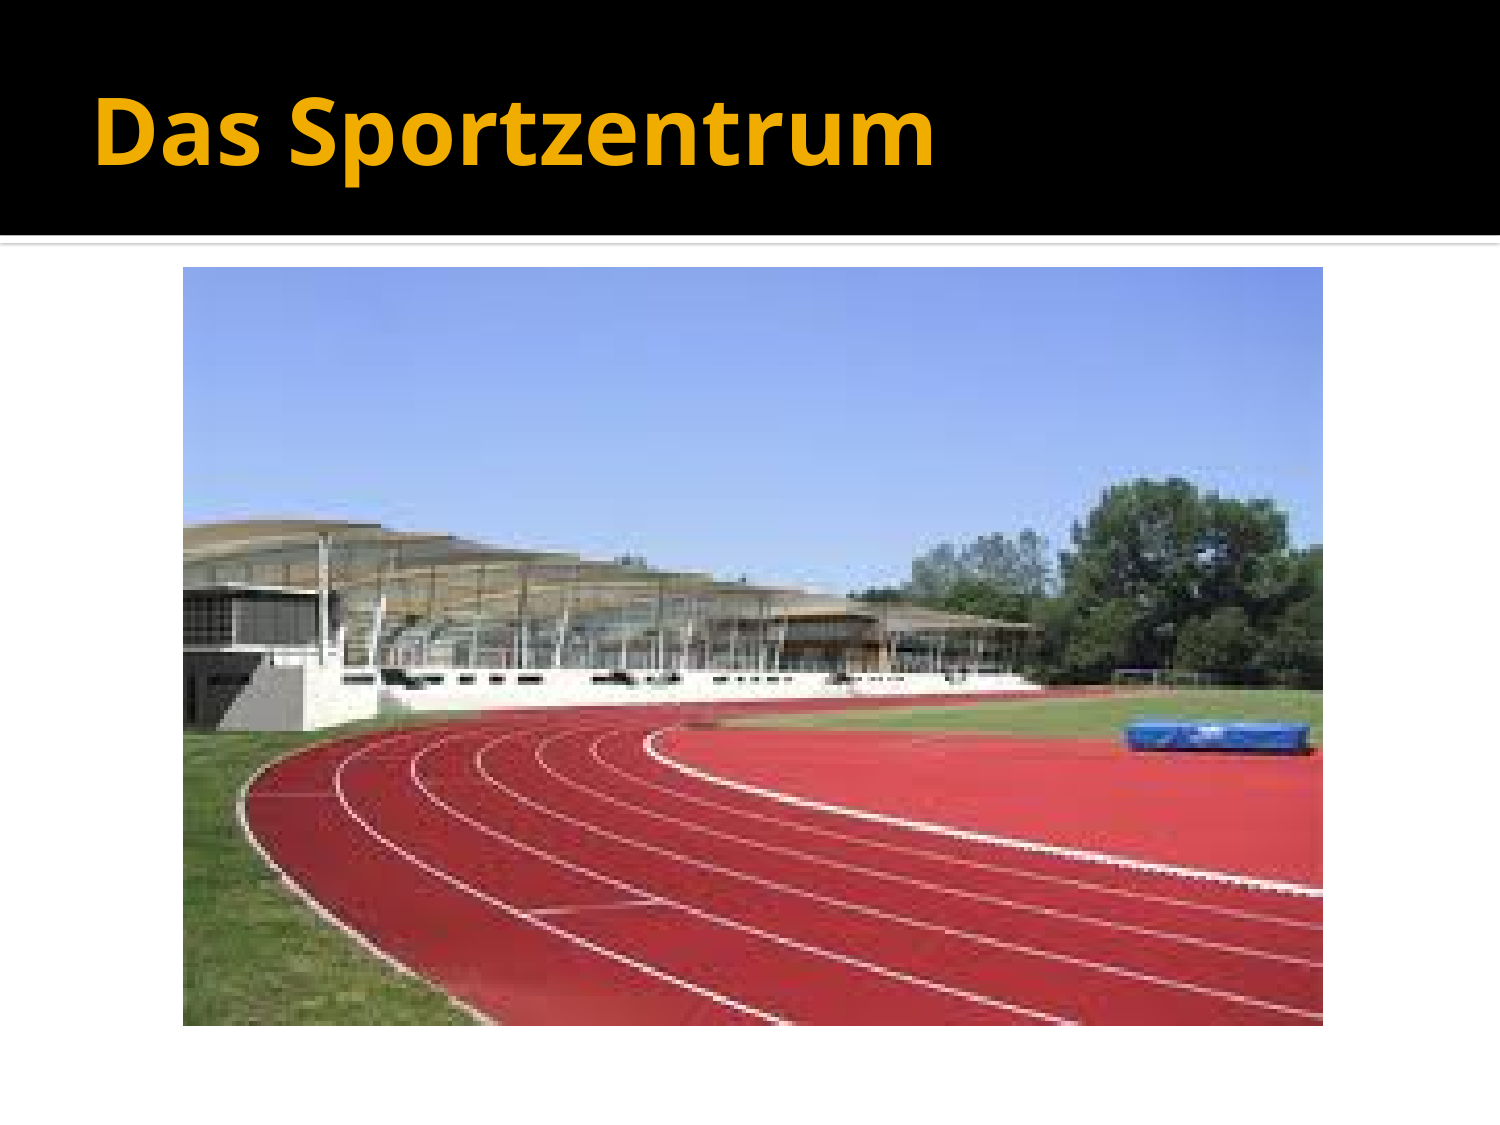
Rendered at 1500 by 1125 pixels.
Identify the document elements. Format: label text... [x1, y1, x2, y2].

title Das Sportzentrum [75, 24, 1425, 231]
picture [182, 267, 1323, 1026]
